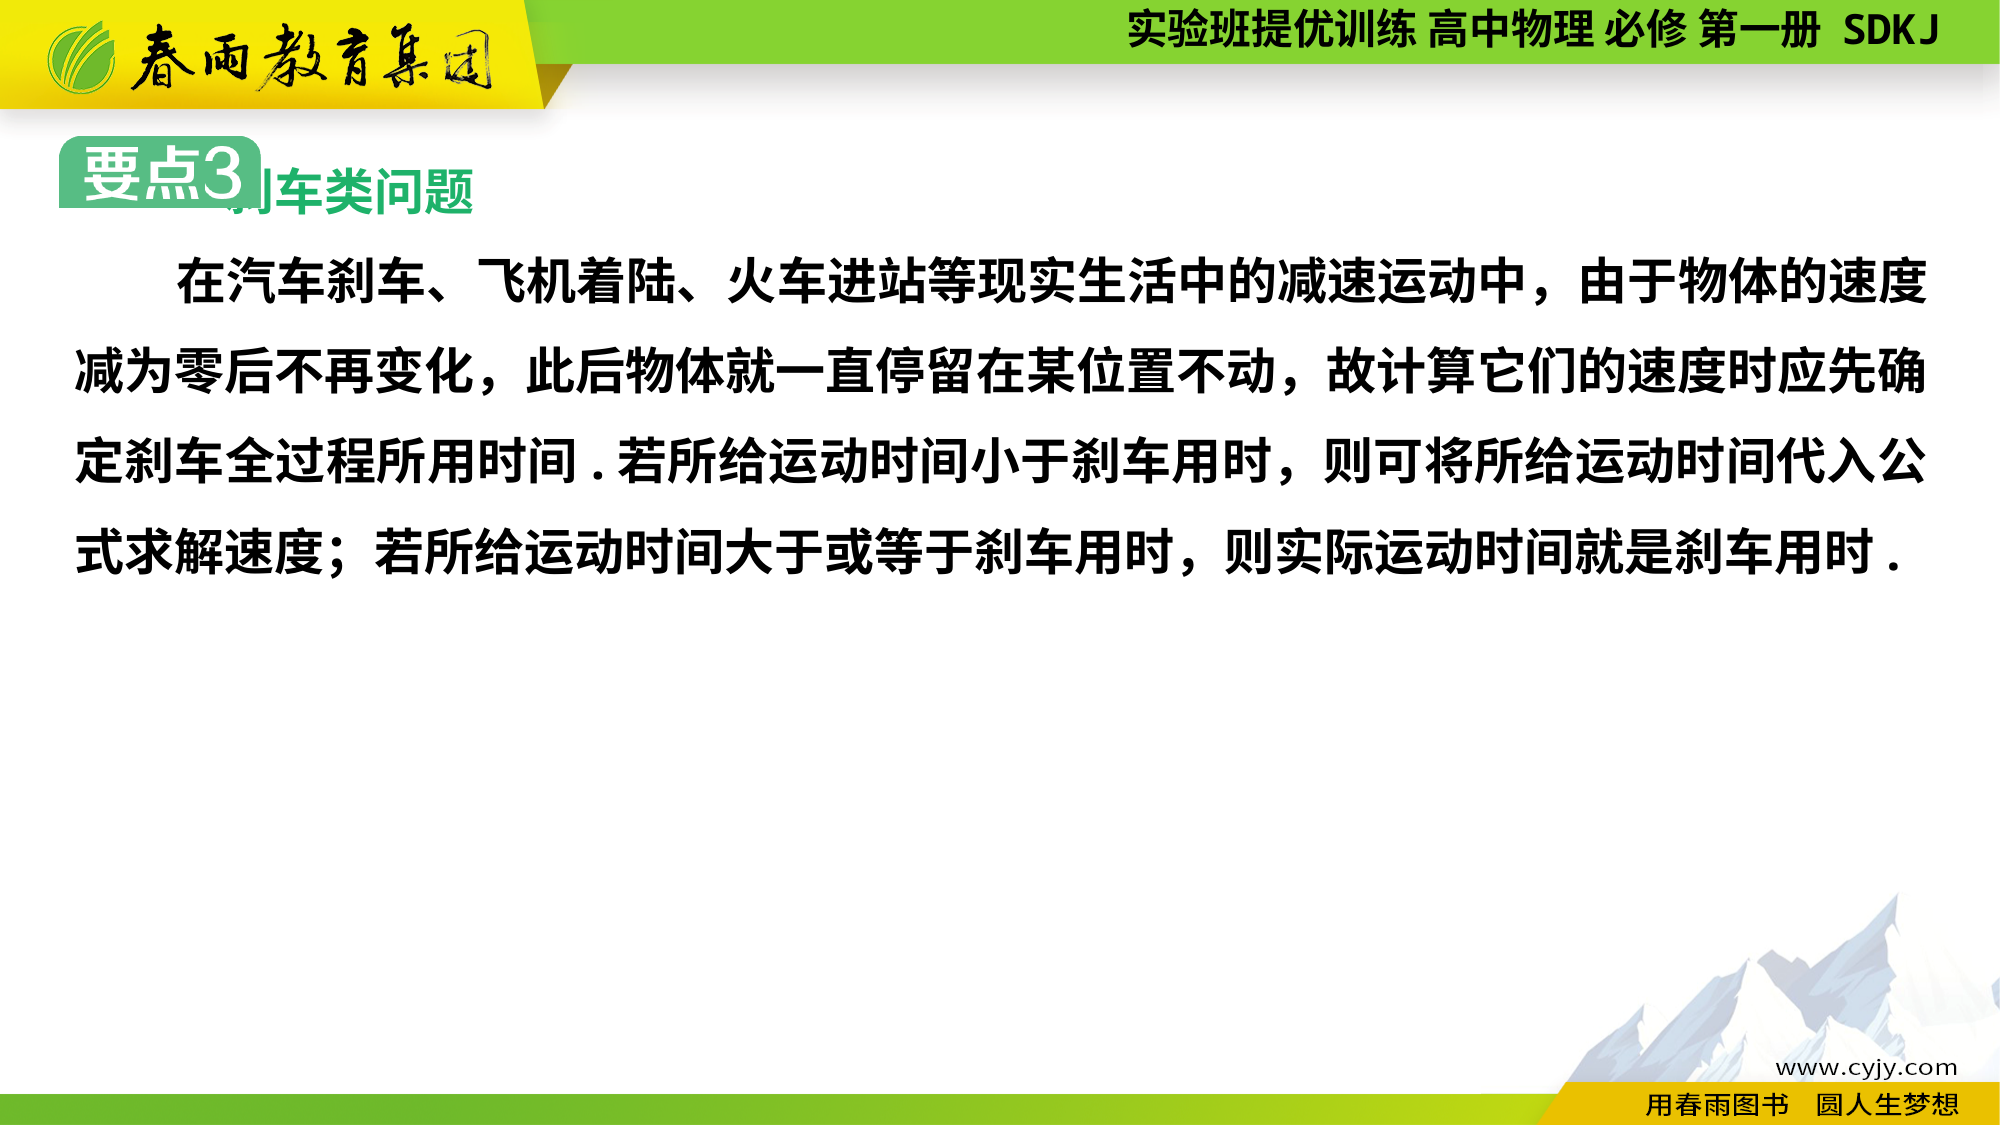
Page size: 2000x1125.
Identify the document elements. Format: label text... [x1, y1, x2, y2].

picture [0, 0, 2000, 1125]
list 刹车类问题 在汽车刹车、飞机着陆、火车进站等现实生活中的减速运动中，由于物体的速度减为零后不再变化，此后物体就一直停留在某位置不动，故计算它们的速度时应先确定刹车全过程所用时间.若所给运动时间小于刹车用时，则可将所给运动时间代入公式求解速度；若所给运动时间大于或等于刹车用时，则实际运动时间就是刹车用时. [59, 122, 1944, 683]
